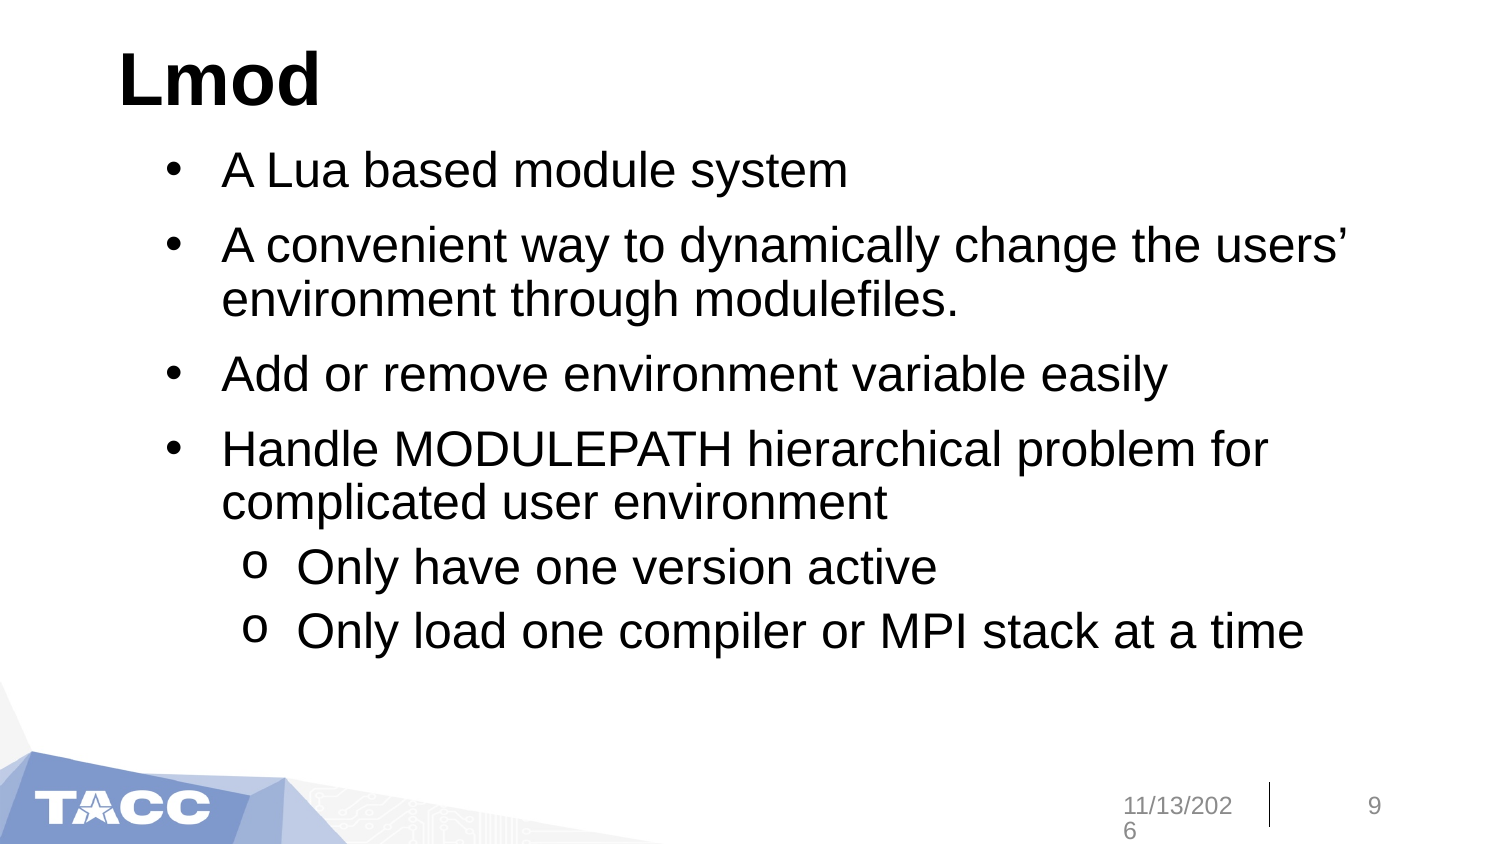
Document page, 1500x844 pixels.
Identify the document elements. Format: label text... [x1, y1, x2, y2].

title Lmod [103, 0, 1397, 164]
slide_number 9 [1284, 782, 1397, 827]
picture [0, 0, 1500, 844]
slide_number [1108, 782, 1255, 827]
list A Lua based module system A convenient way to dynamically change the users’ environment through modulefiles. Add or remove environment variable easily Handle MODULEPATH hierarchical problem for complicated user environment Only have one version active Only load one compiler or MPI stack at a time [150, 136, 1444, 673]
